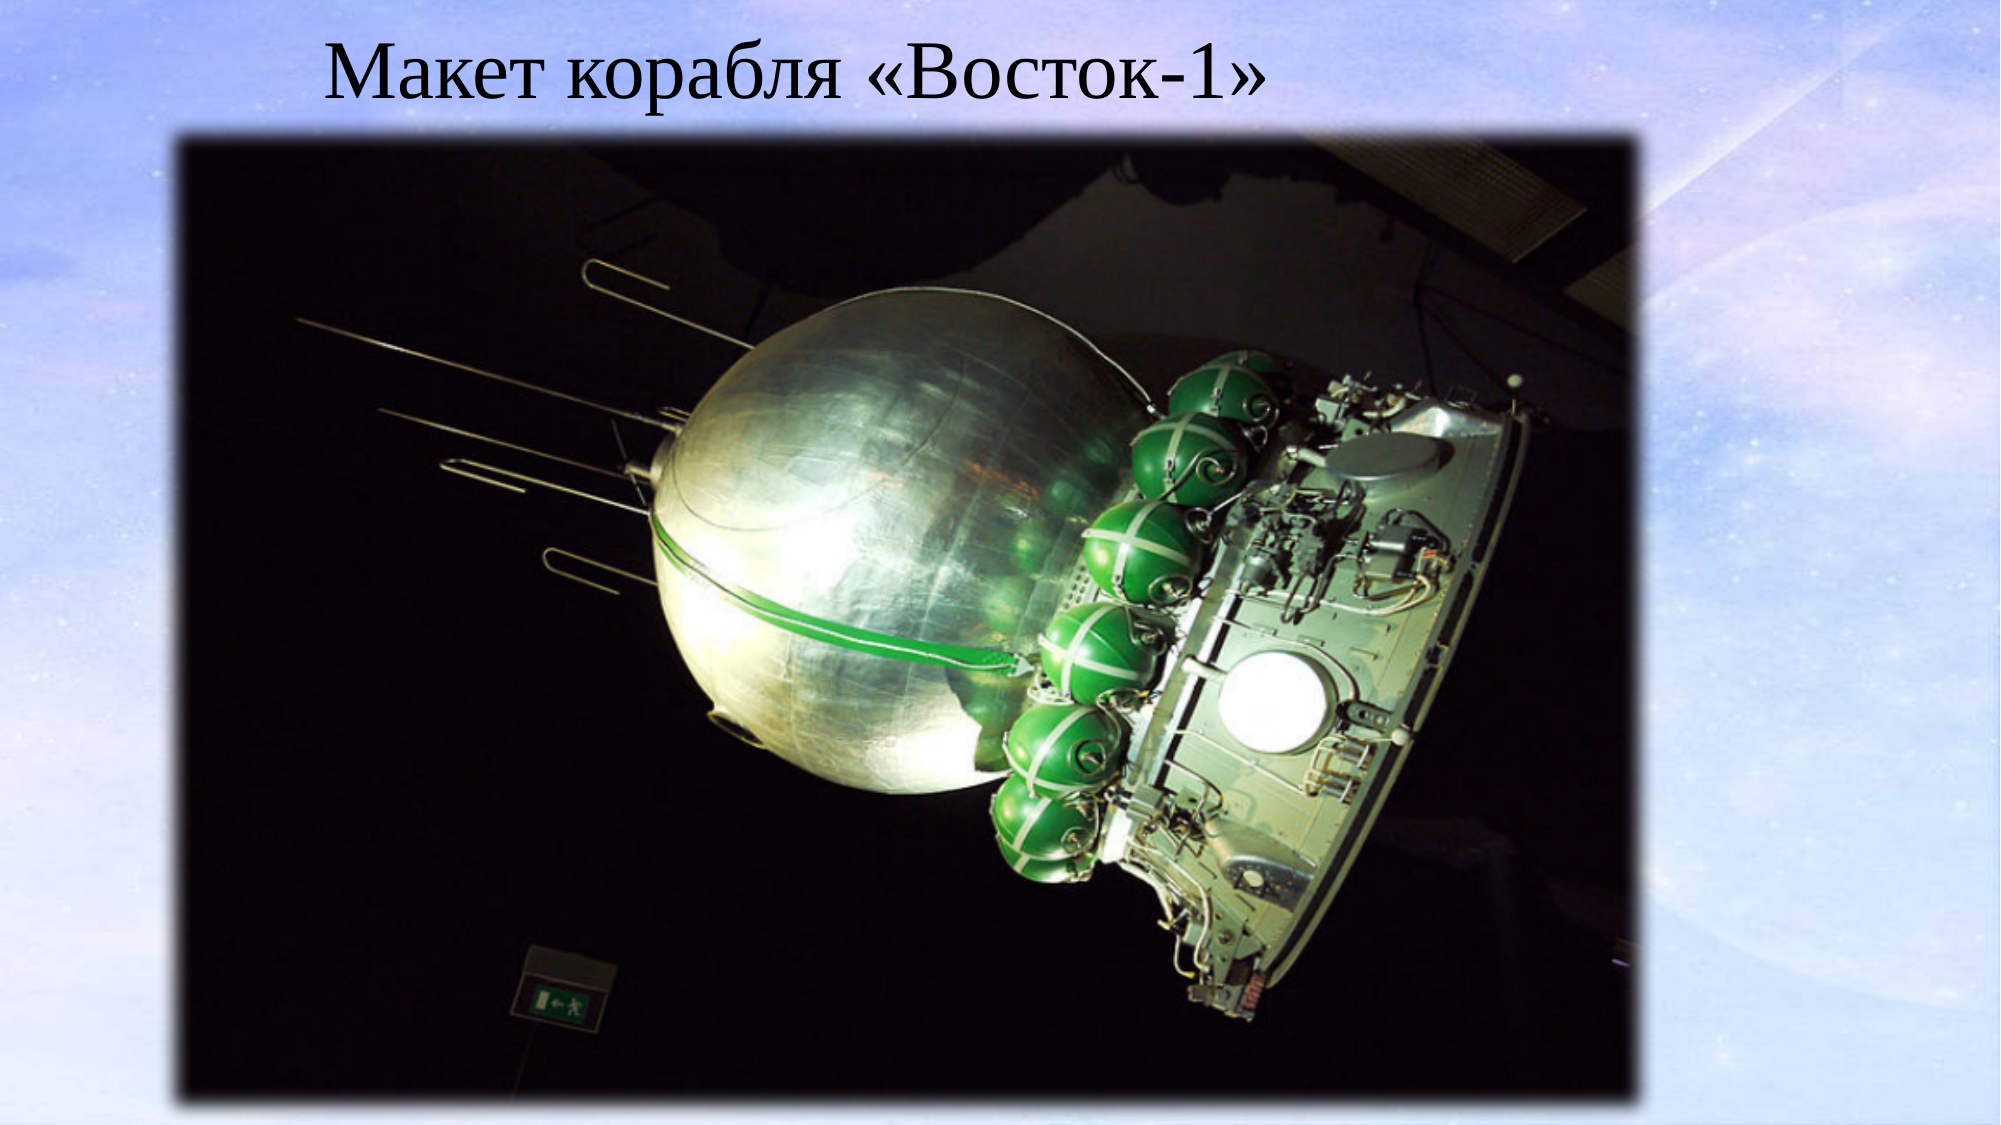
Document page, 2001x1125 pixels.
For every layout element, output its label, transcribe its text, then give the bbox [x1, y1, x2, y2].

picture [0, 0, 2001, 1125]
title Макет корабля «Восток-1» [308, 0, 1659, 119]
